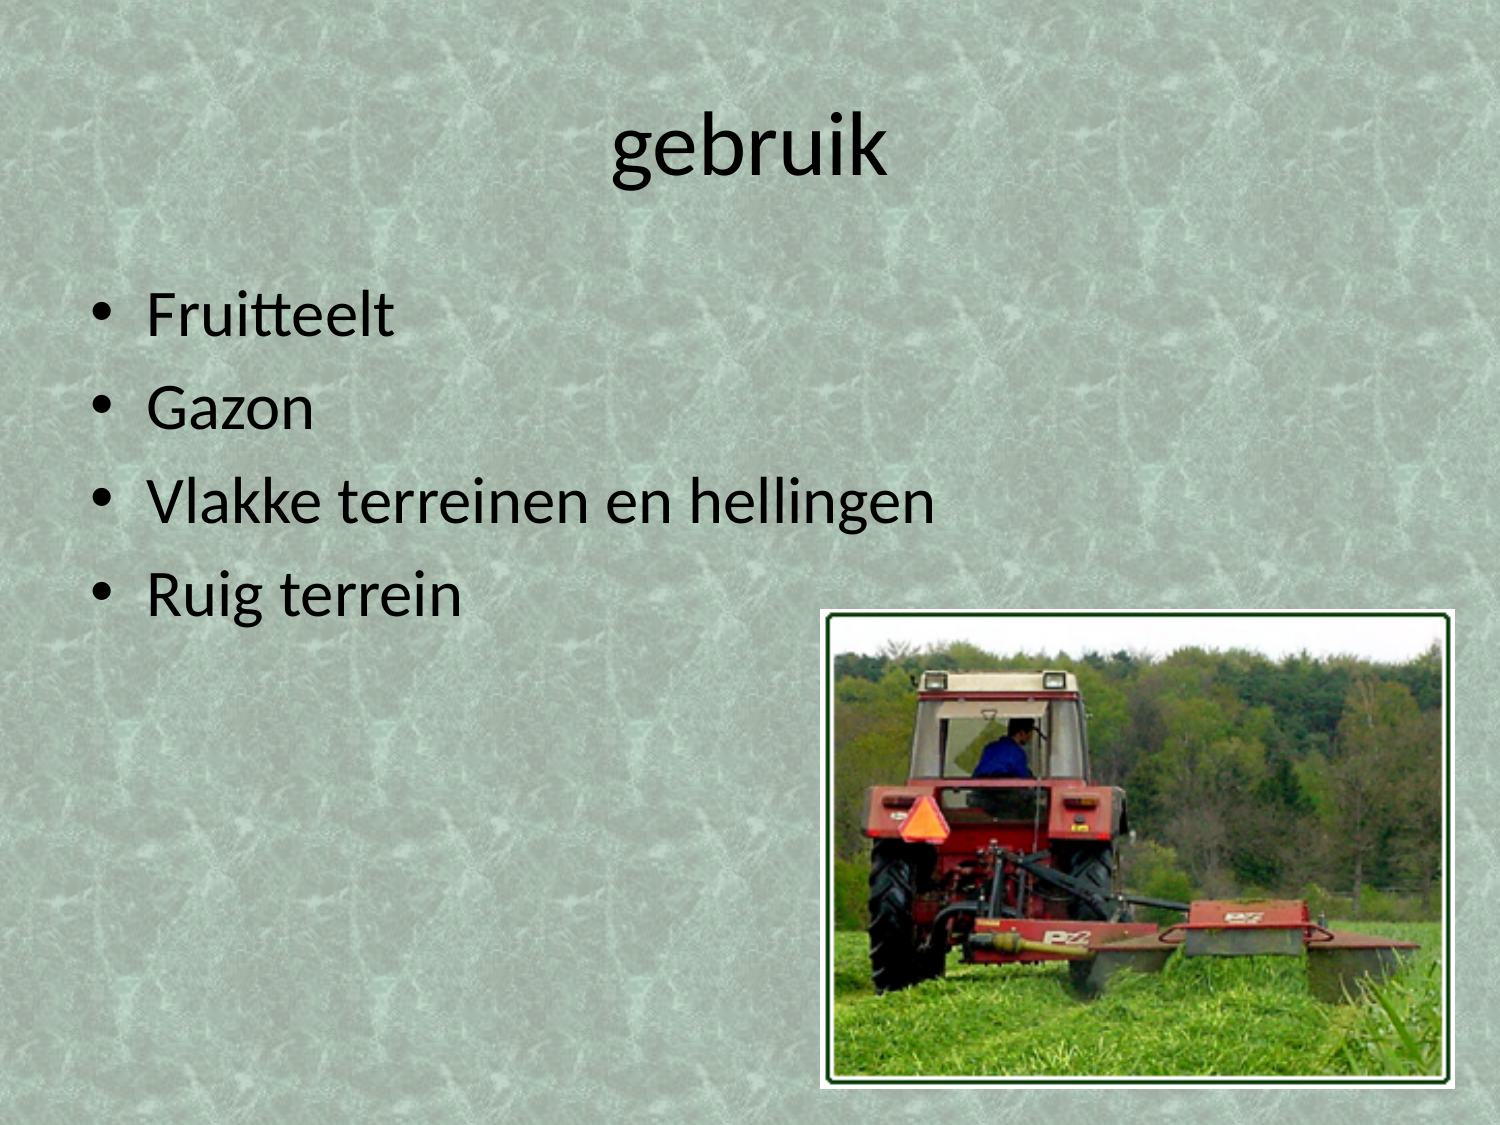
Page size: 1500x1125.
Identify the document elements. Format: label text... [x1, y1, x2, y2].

picture [820, 609, 1455, 1089]
title gebruik [75, 45, 1425, 233]
list Fruitteelt Gazon Vlakke terreinen en hellingen Ruig terrein [75, 262, 1425, 1005]
